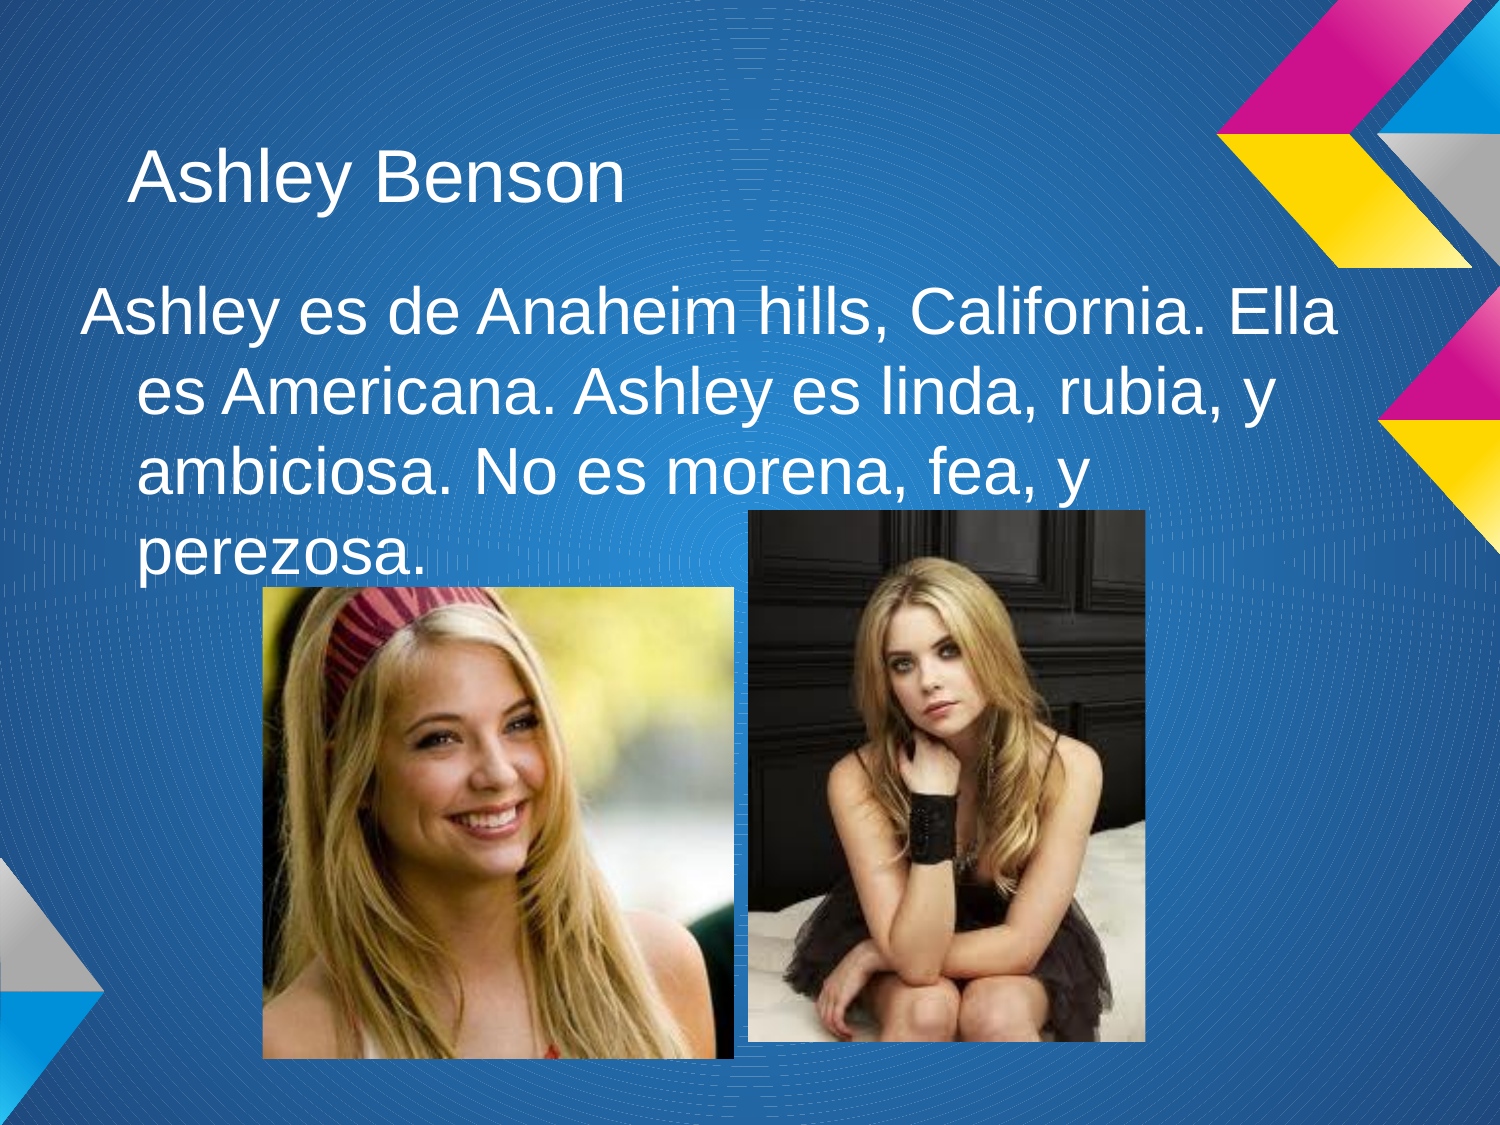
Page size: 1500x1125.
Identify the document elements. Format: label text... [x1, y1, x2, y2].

text_box [748, 510, 1146, 1042]
title Ashley Benson [75, 14, 1204, 233]
text_box [262, 587, 734, 1059]
list Ashley es de Anaheim hills, California. Ella es Americana. Ashley es linda, rubia, y ambiciosa. No es morena, fea, y perezosa. [65, 252, 1416, 921]
